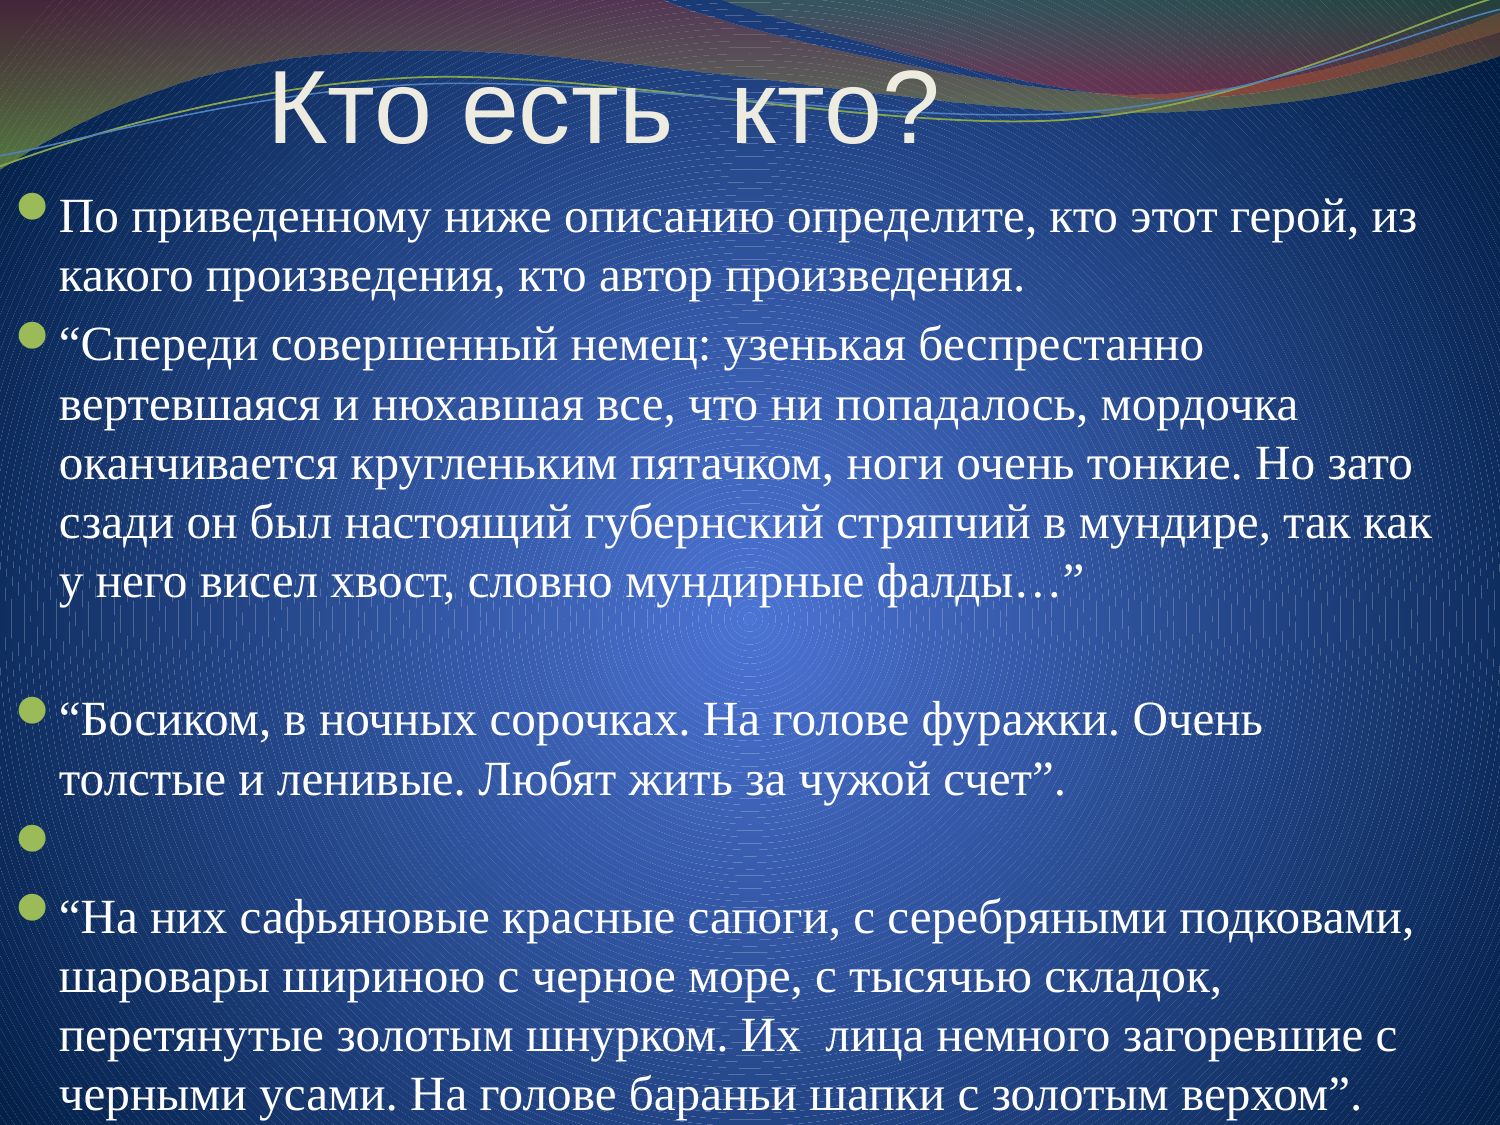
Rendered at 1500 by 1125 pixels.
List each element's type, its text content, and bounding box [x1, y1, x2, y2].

title Кто есть кто? [35, 0, 1425, 164]
list По приведенному ниже описанию определите, кто этот герой, из какого произведения, кто автор произведения. “Спереди совершенный немец: узенькая беспрестанно вертевшаяся и нюхавшая все, что ни попадалось, мордочка оканчивается кругленьким пятачком, ноги очень тонкие. Но зато сзади он был настоящий губернский стряпчий в мундире, так как у него висел хвост, словно мундирные фалды…” “Босиком, в ночных сорочках. На голове фуражки. Очень толстые и ленивые. Любят жить за чужой счет”. “На них сафьяновые красные сапоги, с серебряными подковами, шаровары шириною с черное море, с тысячью складок, перетянутые золотым шнурком. Их лица немного загоревшие с черными усами. На голове бараньи шапки с золотым верхом”. [0, 175, 1454, 1125]
